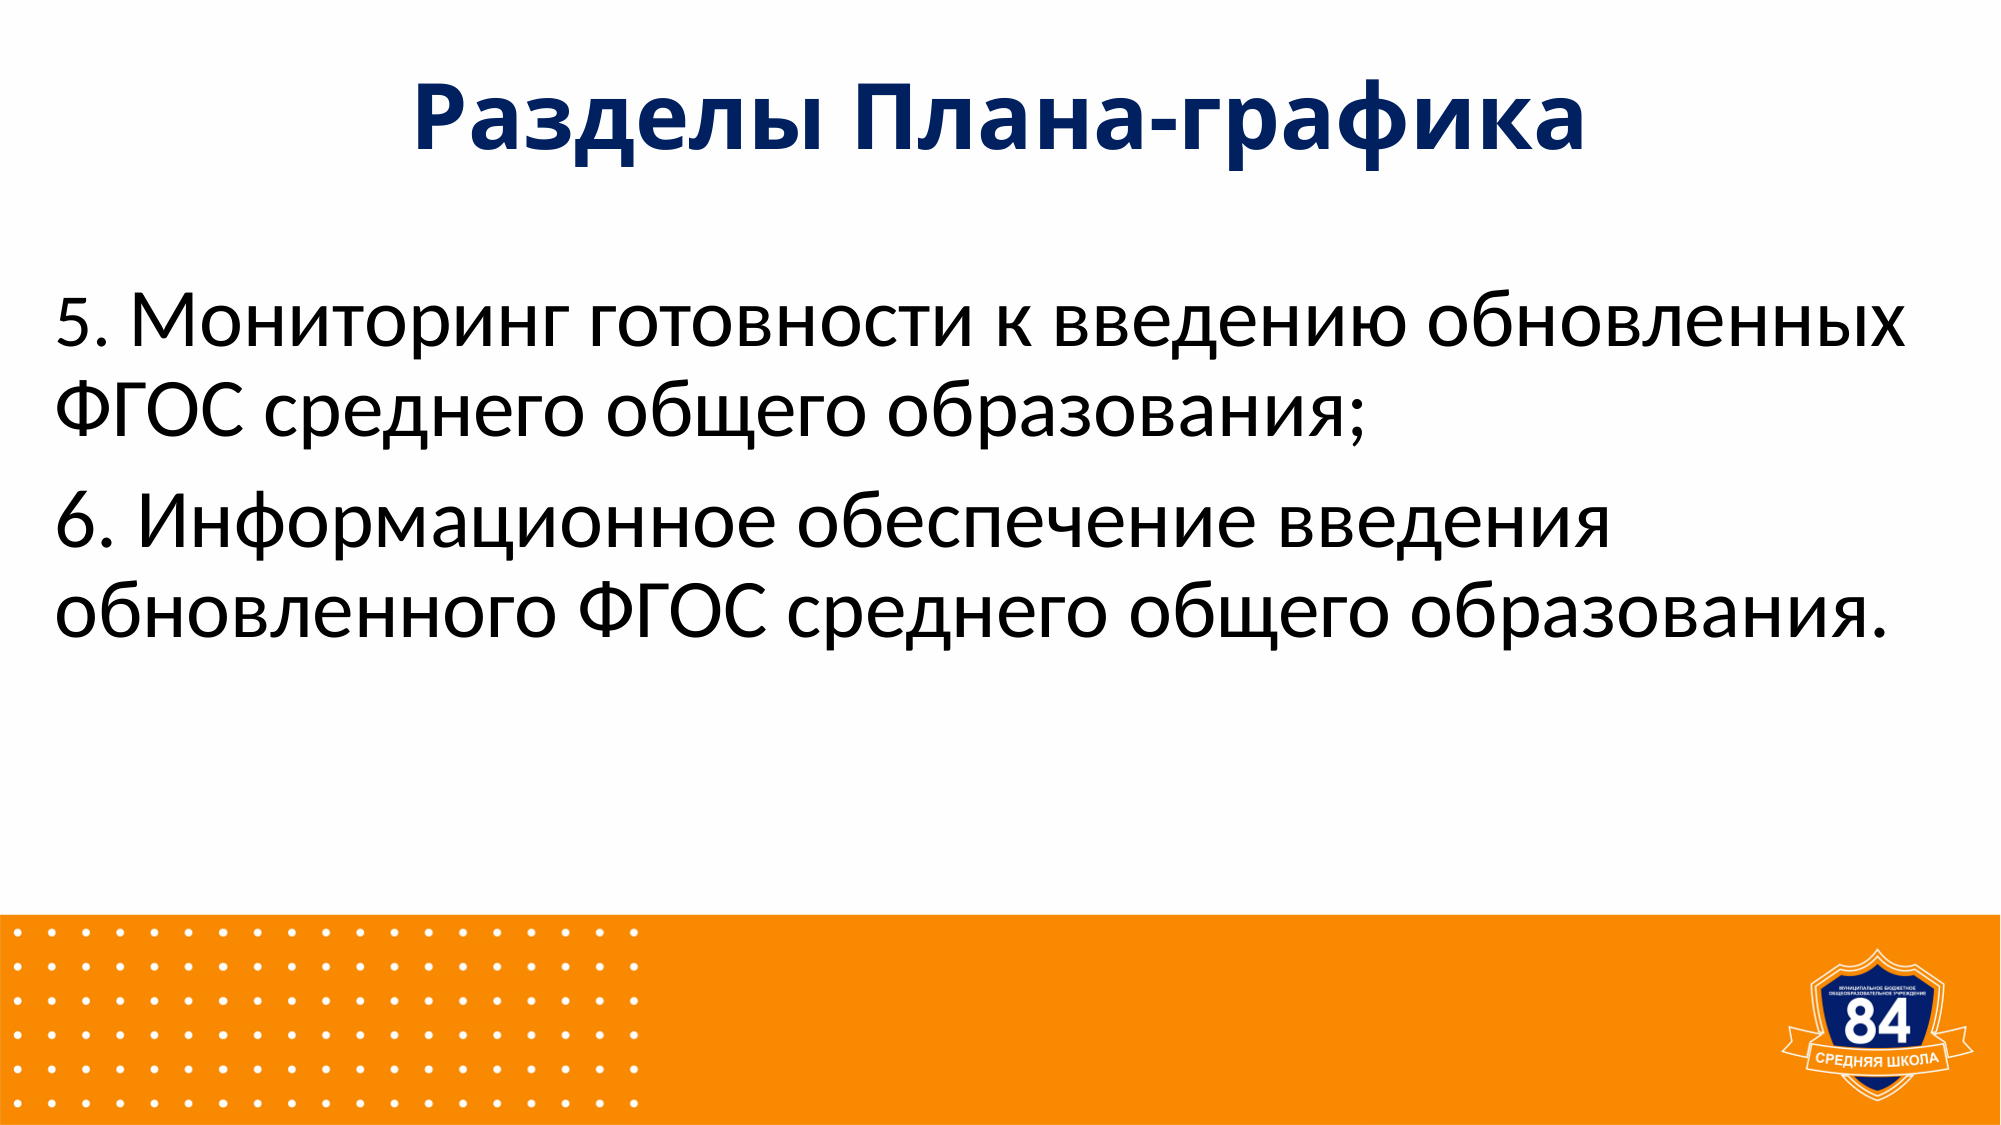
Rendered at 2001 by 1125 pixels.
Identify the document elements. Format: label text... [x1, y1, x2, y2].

list 5. Мониторинг готовности к введению обновленных ФГОС среднего общего образования; 6. Информационное обеспечение введения обновленного ФГОС среднего общего образования. [39, 267, 1930, 1071]
title Разделы Плана-графика [55, 30, 1946, 209]
picture [0, 0, 2001, 1125]
